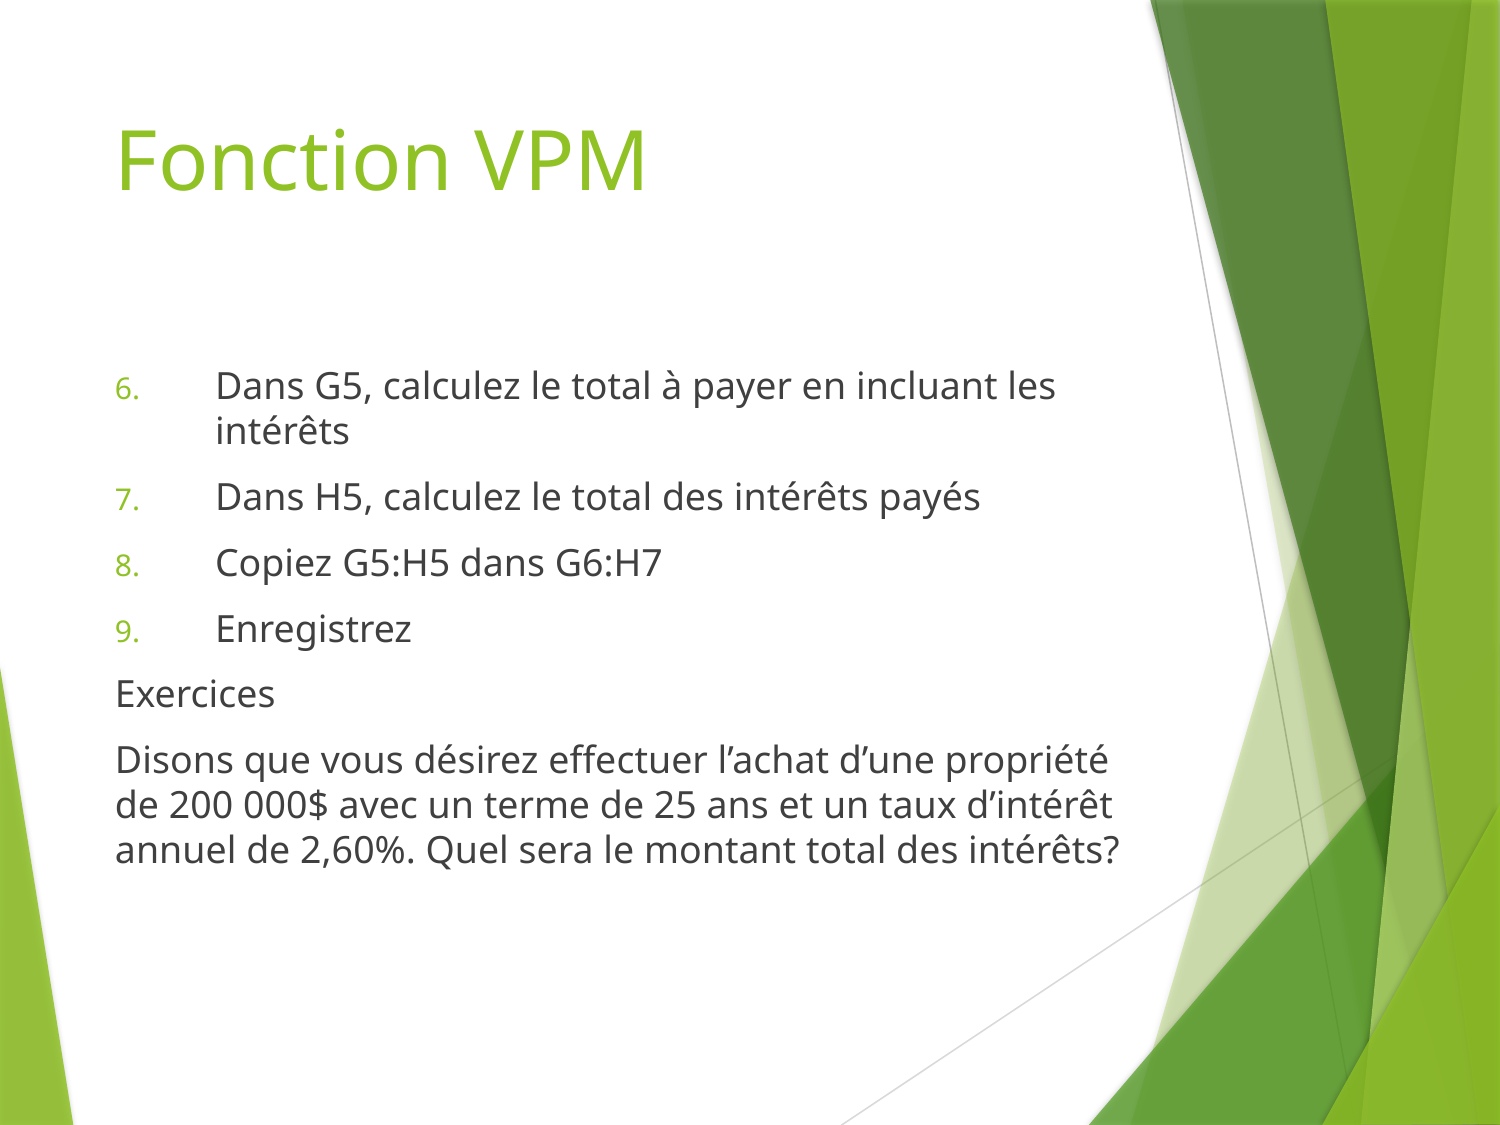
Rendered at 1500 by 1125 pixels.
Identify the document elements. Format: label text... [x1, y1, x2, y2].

list Dans G5, calculez le total à payer en incluant les intérêts Dans H5, calculez le total des intérêts payés Copiez G5:H5 dans G6:H7 Enregistrez Exercices Disons que vous désirez effectuer l’achat d’une propriété de 200 000$ avec un terme de 25 ans et un taux d’intérêt annuel de 2,60%. Quel sera le montant total des intérêts? [99, 354, 1142, 992]
title Fonction VPM [99, 99, 1142, 317]
